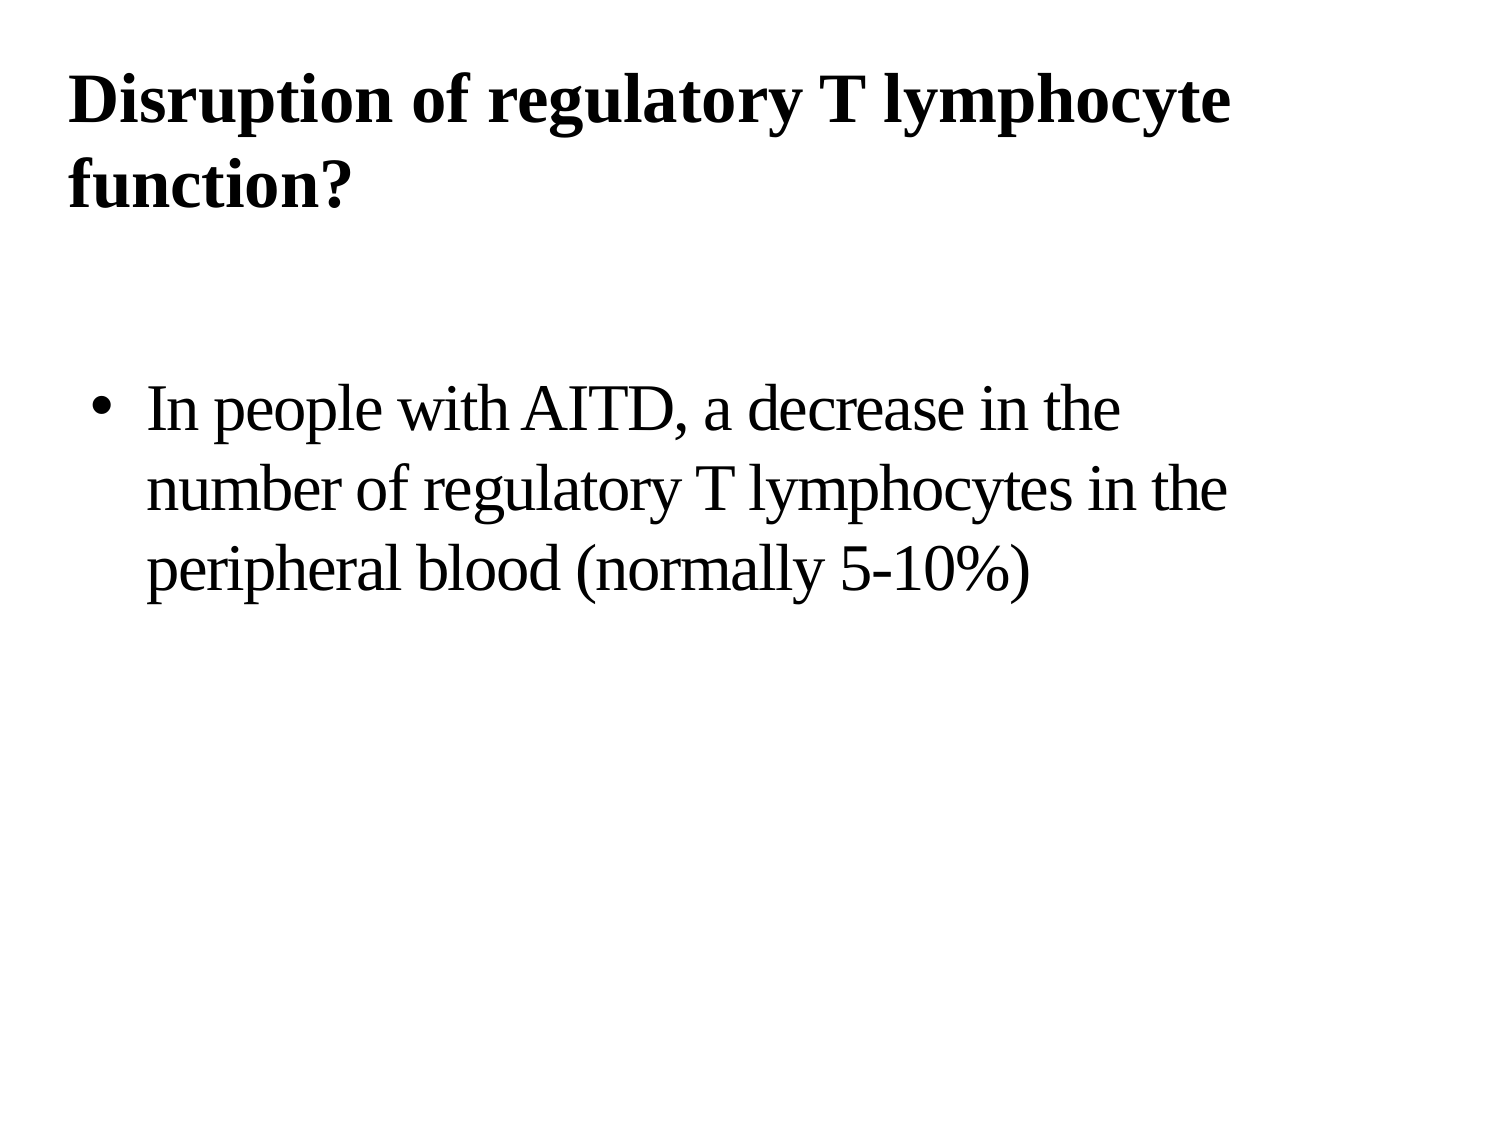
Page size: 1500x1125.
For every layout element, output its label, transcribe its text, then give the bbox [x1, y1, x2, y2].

text_box In people with AITD, a decrease in the number of regulatory T lymphocytes in the peripheral blood (normally 5-10%) [87, 361, 1295, 604]
title Disruption of regulatory T lymphocyte function? [68, 33, 1431, 309]
